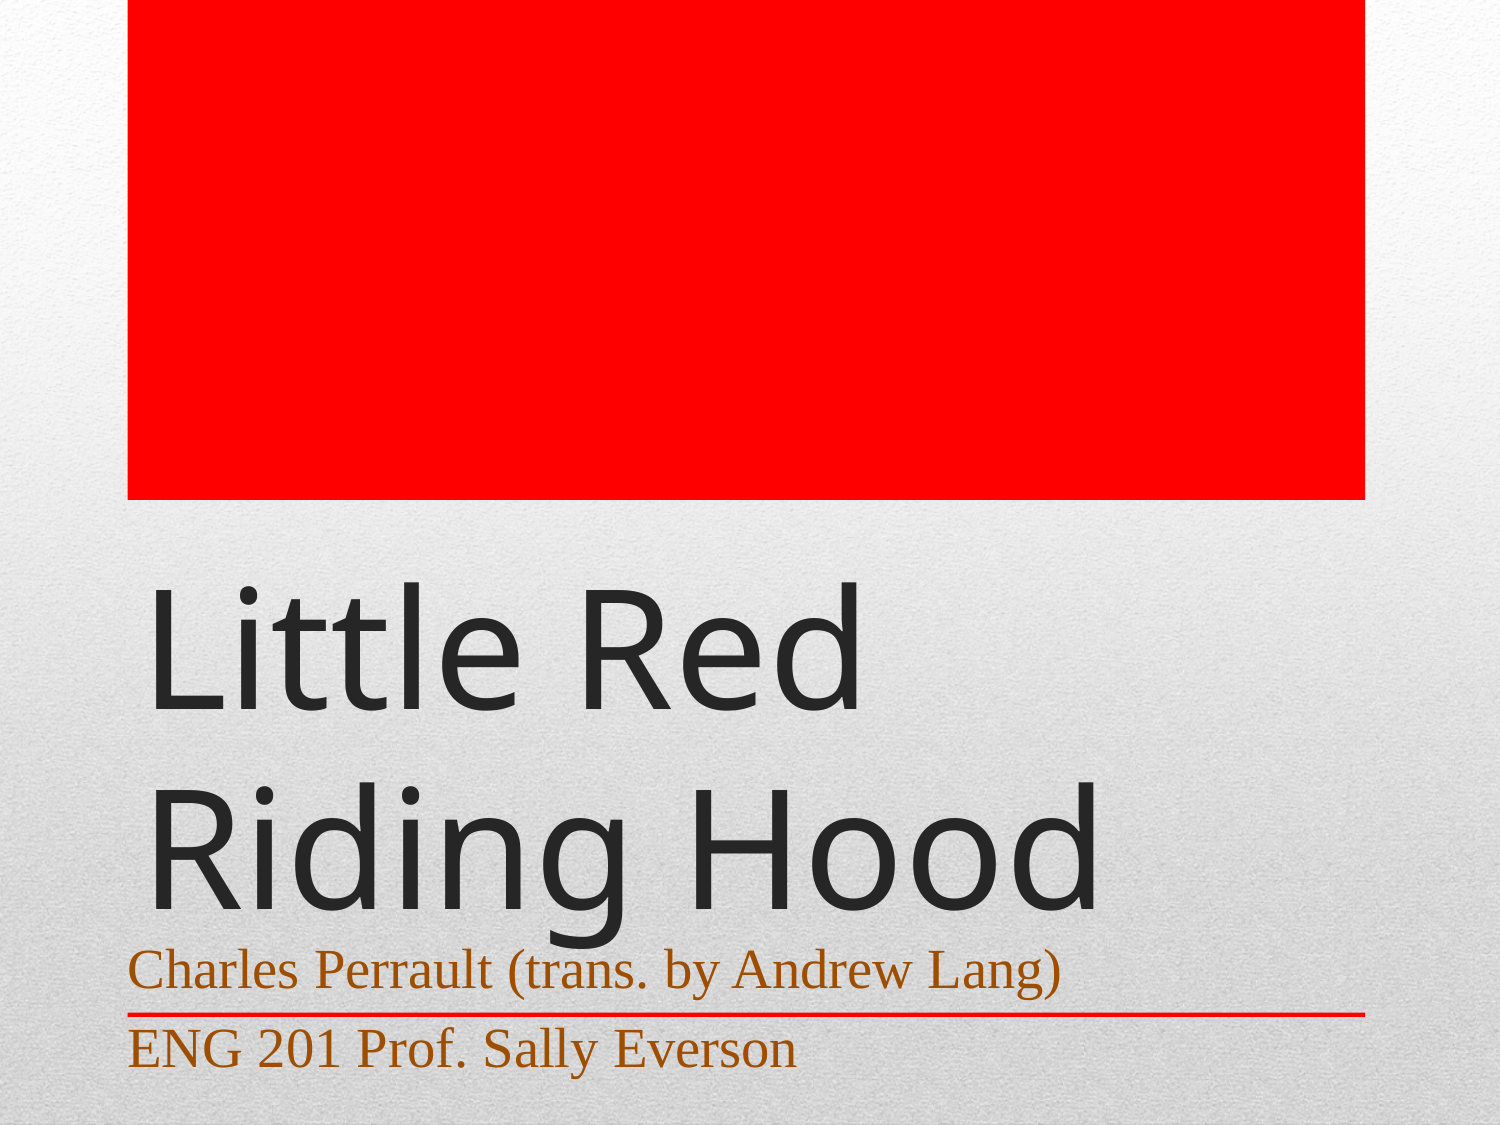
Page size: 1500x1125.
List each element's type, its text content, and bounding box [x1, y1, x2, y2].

subtitle Charles Perrault (trans. by Andrew Lang) ENG 201 Prof. Sally Everson [112, 924, 1238, 1088]
title Little Red Riding Hood [125, 500, 1363, 950]
